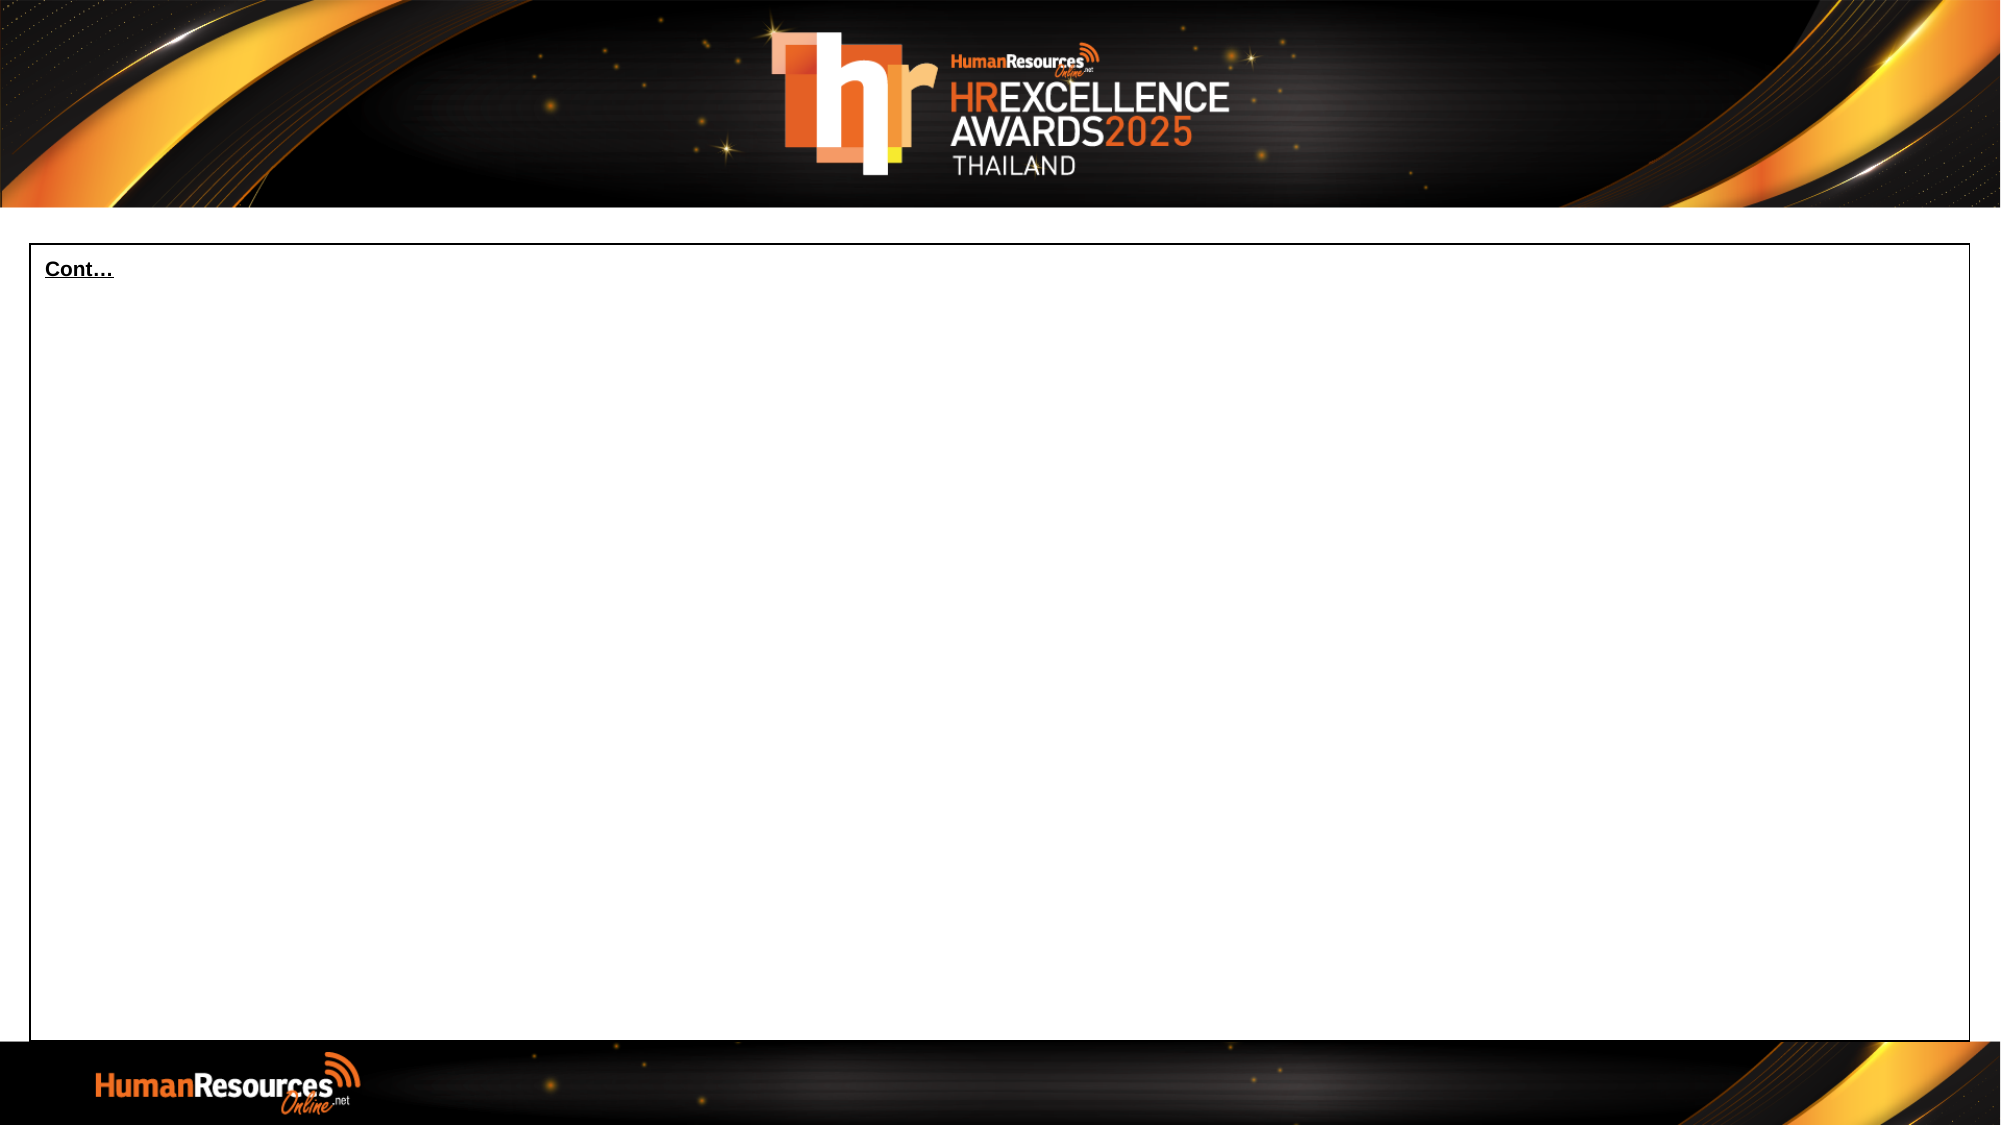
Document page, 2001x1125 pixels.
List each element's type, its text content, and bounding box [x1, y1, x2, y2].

picture [0, 0, 2001, 1125]
text_box Cont… [30, 243, 1970, 1042]
